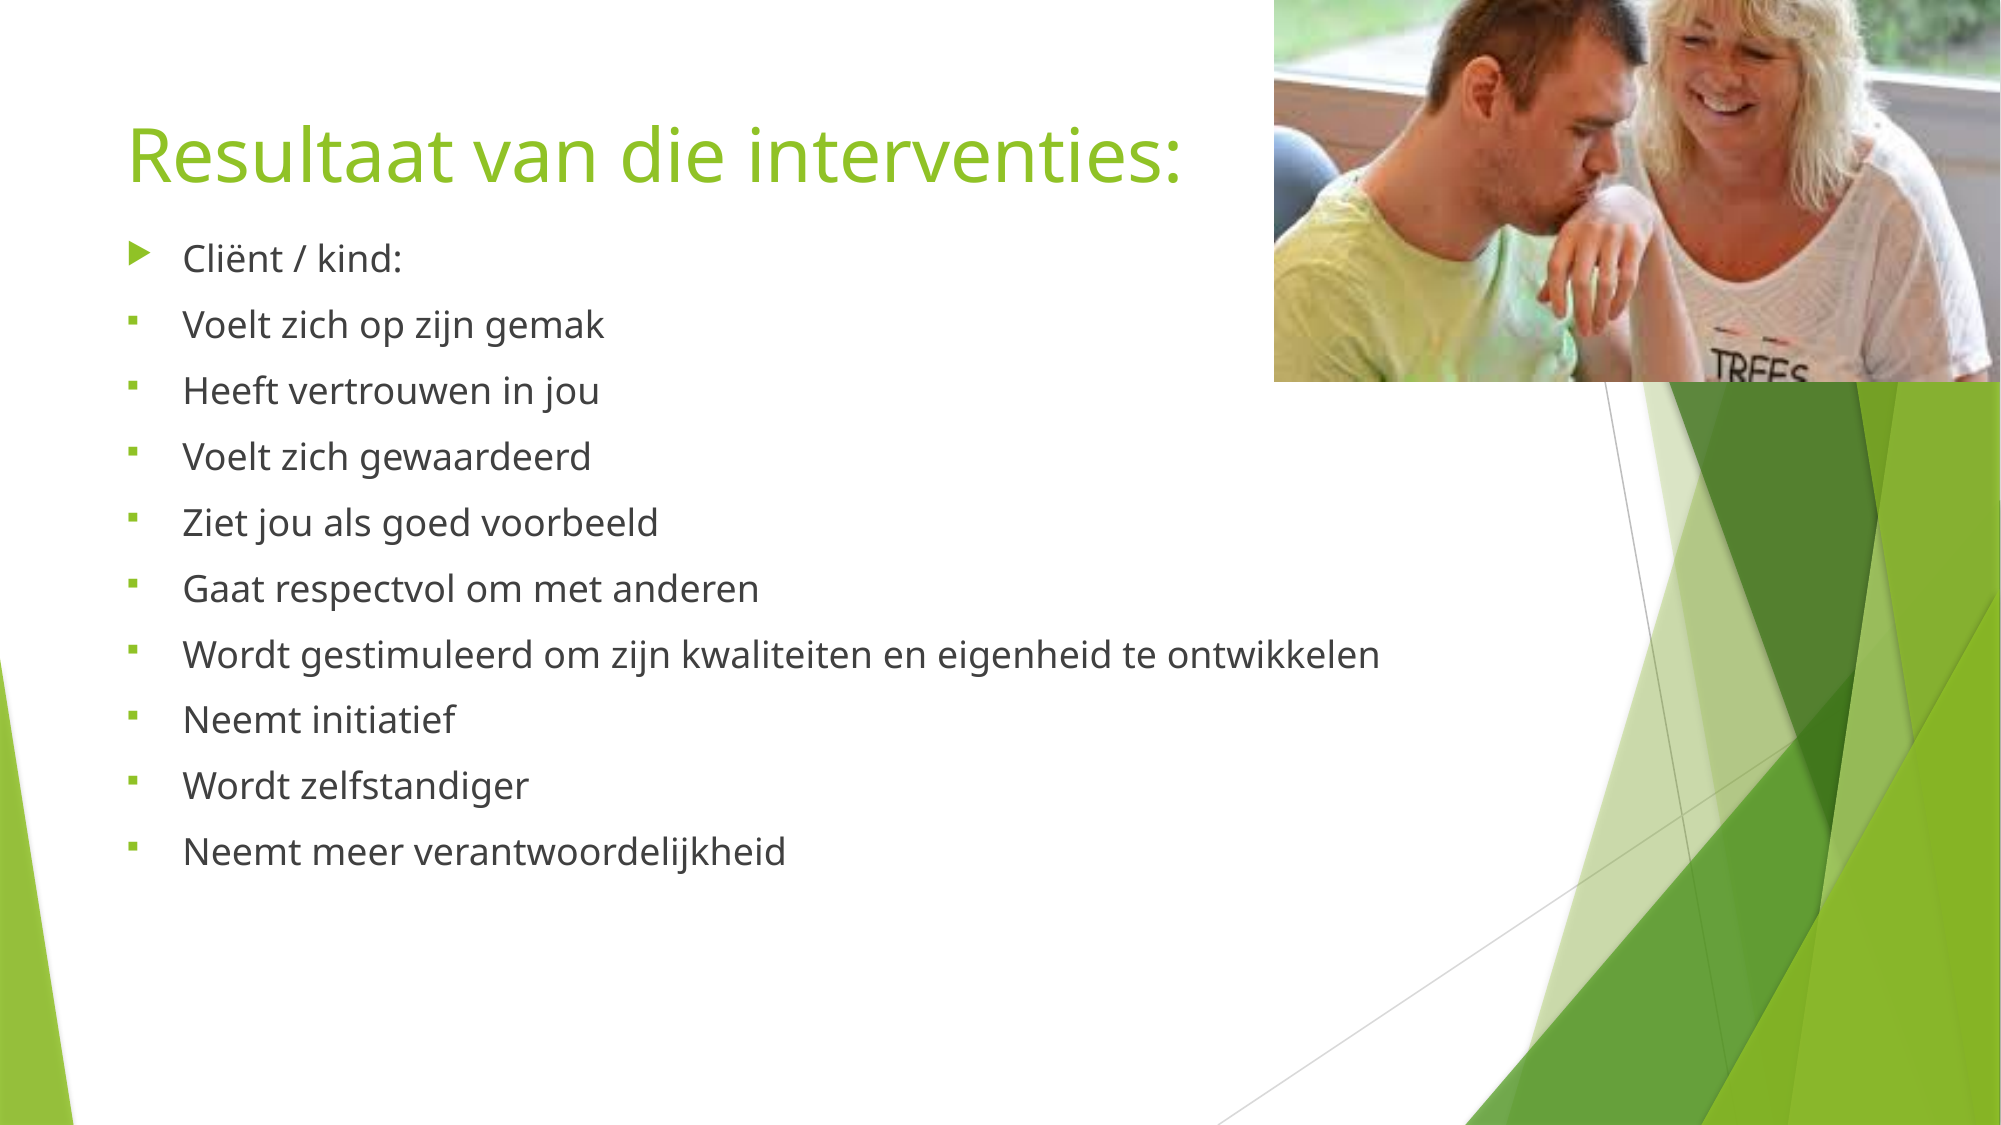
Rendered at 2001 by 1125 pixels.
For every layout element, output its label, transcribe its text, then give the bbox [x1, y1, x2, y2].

title Resultaat van die interventies: [111, 99, 1269, 228]
picture [1273, 0, 2000, 382]
list Cliënt / kind: Voelt zich op zijn gemak Heeft vertrouwen in jou Voelt zich gewaardeerd Ziet jou als goed voorbeeld Gaat respectvol om met anderen Wordt gestimuleerd om zijn kwaliteiten en eigenheid te ontwikkelen Neemt initiatief Wordt zelfstandiger Neemt meer verantwoordelijkheid [111, 228, 1522, 1070]
